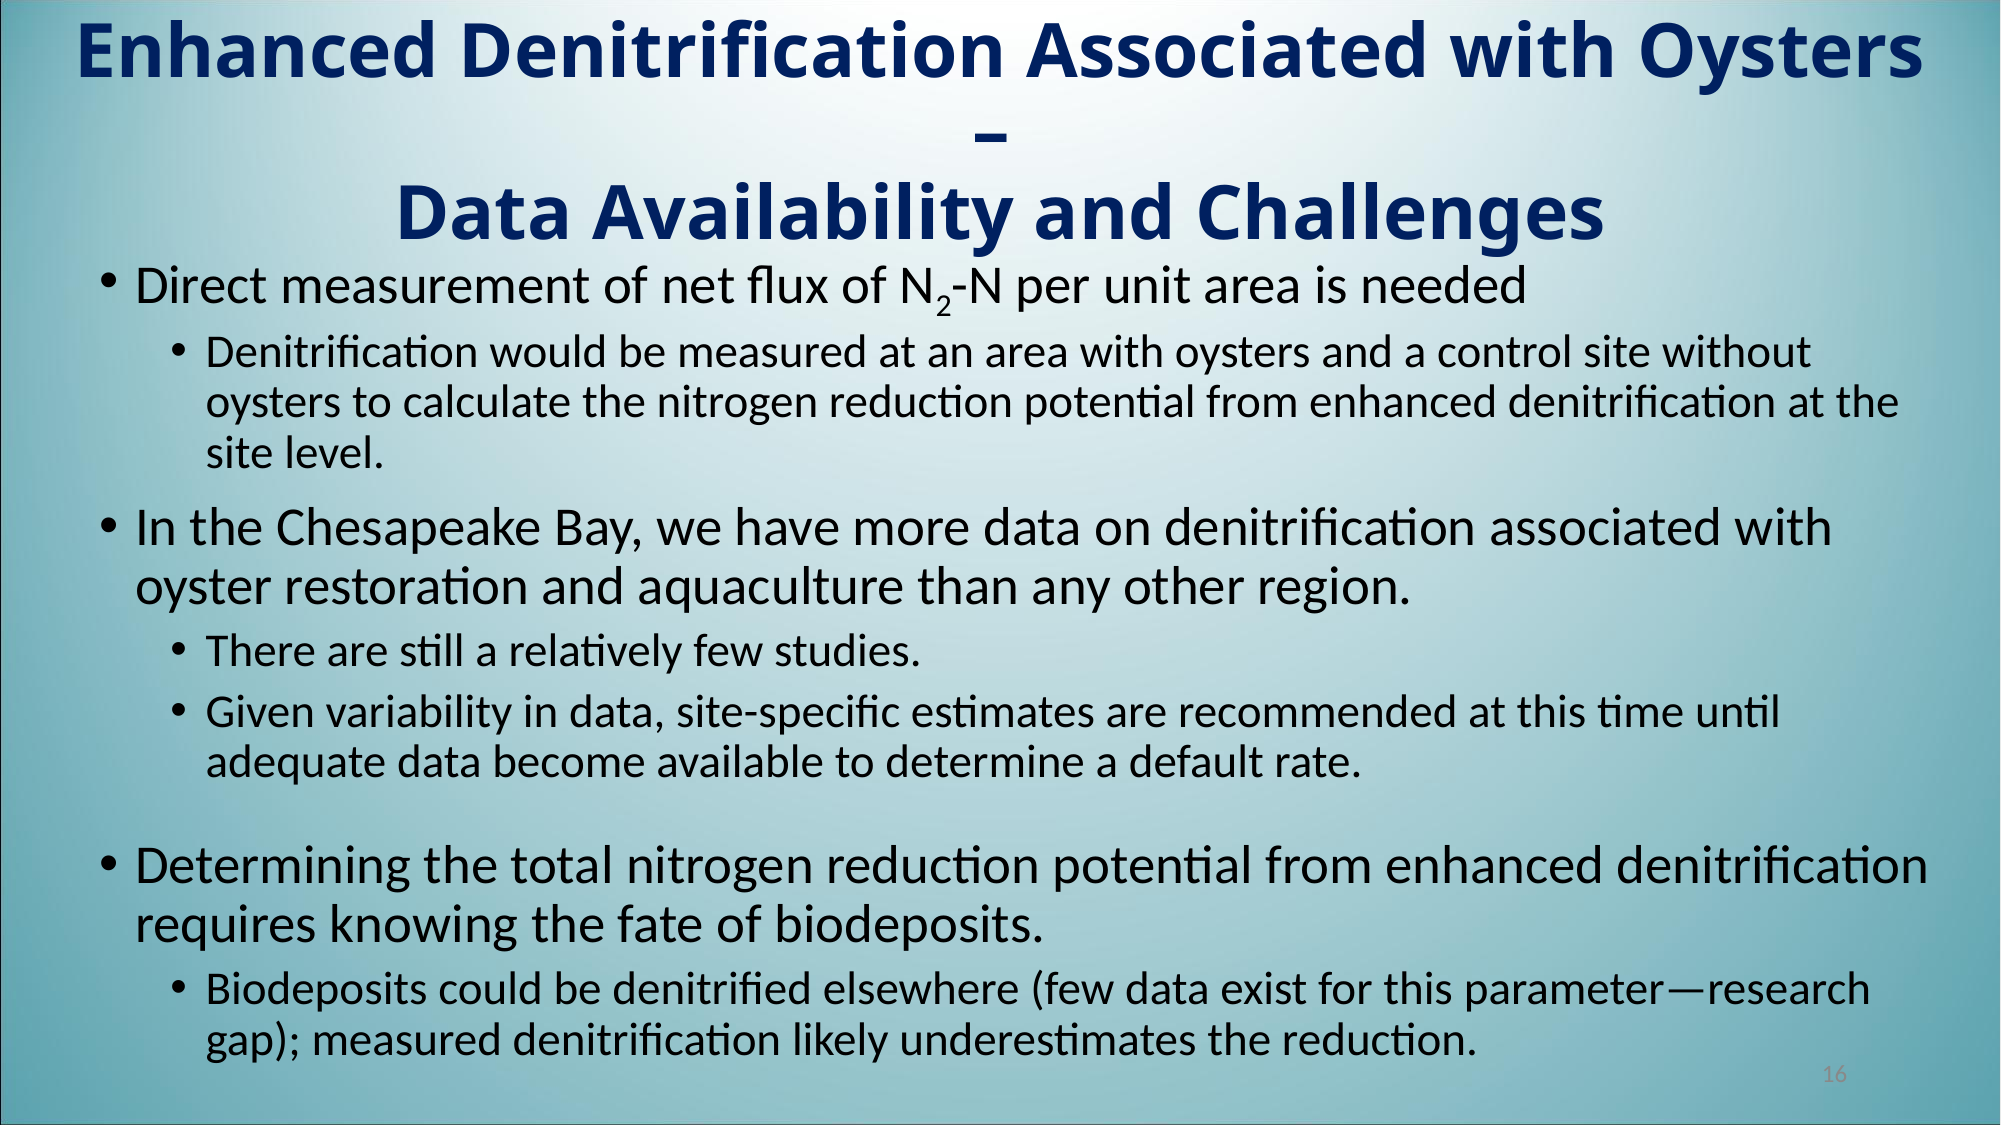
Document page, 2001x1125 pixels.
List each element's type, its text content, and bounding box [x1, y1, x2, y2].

slide_number 16 [1412, 1042, 1863, 1103]
picture [0, 0, 2001, 1125]
title Enhanced Denitrification Associated with Oysters – Data Availability and Challenges [33, 49, 1968, 219]
list Direct measurement of net flux of N2-N per unit area is needed Denitrification would be measured at an area with oysters and a control site without oysters to calculate the nitrogen reduction potential from enhanced denitrification at the site level. In the Chesapeake Bay, we have more data on denitrification associated with oyster restoration and aquaculture than any other region. There are still a relatively few studies. Given variability in data, site-specific estimates are recommended at this time until adequate data become available to determine a default rate. Determining the total nitrogen reduction potential from enhanced denitrification requires knowing the fate of biodeposits. Biodeposits could be denitrified elsewhere (few data exist for this parameter—research gap); measured denitrification likely underestimates the reduction. [84, 242, 1968, 1080]
